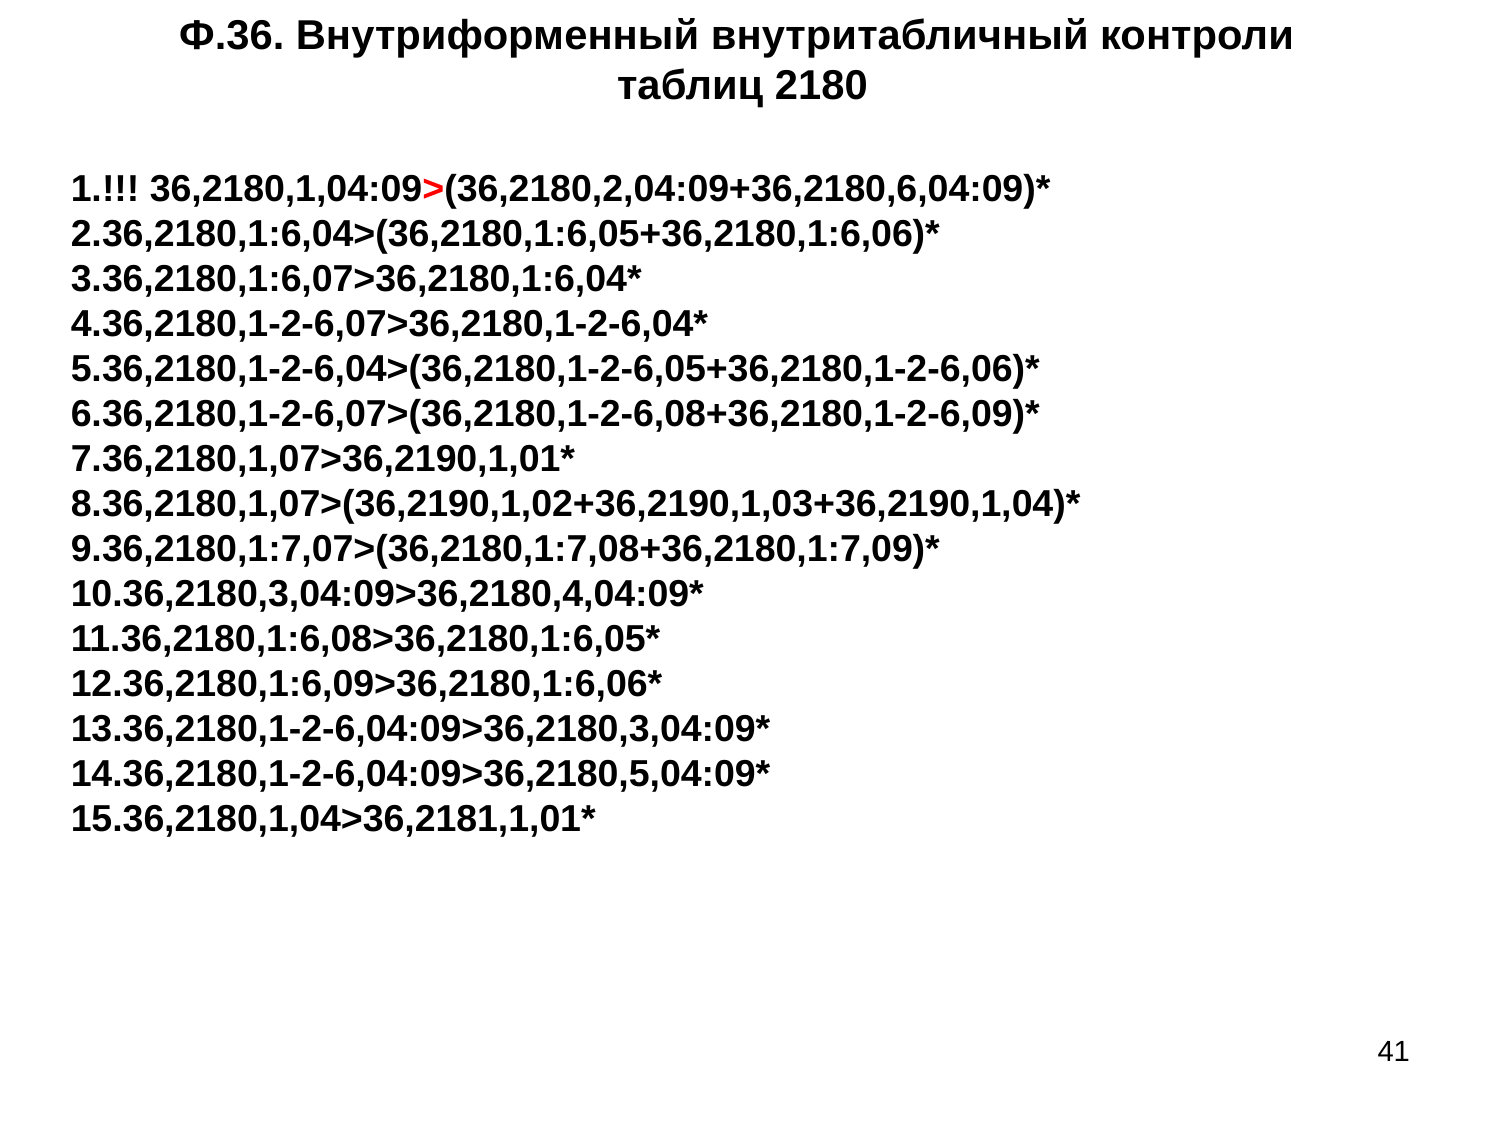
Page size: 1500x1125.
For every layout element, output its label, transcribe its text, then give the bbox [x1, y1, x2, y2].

slide_number 41 [1074, 1024, 1425, 1103]
text_box Ф.36. Внутриформенный внутритабличный контроли таблиц 2180 [11, 0, 1474, 113]
text_box 1.!!! 36,2180,1,04:09>(36,2180,2,04:09+36,2180,6,04:09)* 2.36,2180,1:6,04>(36,2180,1:6,05+36,2180,1:6,06)* 3.36,2180,1:6,07>36,2180,1:6,04* 4.36,2180,1-2-6,07>36,2180,1-2-6,04* 5.36,2180,1-2-6,04>(36,2180,1-2-6,05+36,2180,1-2-6,06)* 6.36,2180,1-2-6,07>(36,2180,1-2-6,08+36,2180,1-2-6,09)* 7.36,2180,1,07>36,2190,1,01* 8.36,2180,1,07>(36,2190,1,02+36,2190,1,03+36,2190,1,04)* 9.36,2180,1:7,07>(36,2180,1:7,08+36,2180,1:7,09)* 10.36,2180,3,04:09>36,2180,4,04:09* 11.36,2180,1:6,08>36,2180,1:6,05* 12.36,2180,1:6,09>36,2180,1:6,06* 13.36,2180,1-2-6,04:09>36,2180,3,04:09* 14.36,2180,1-2-6,04:09>36,2180,5,04:09* 15.36,2180,1,04>36,2181,1,01* [56, 156, 1474, 847]
